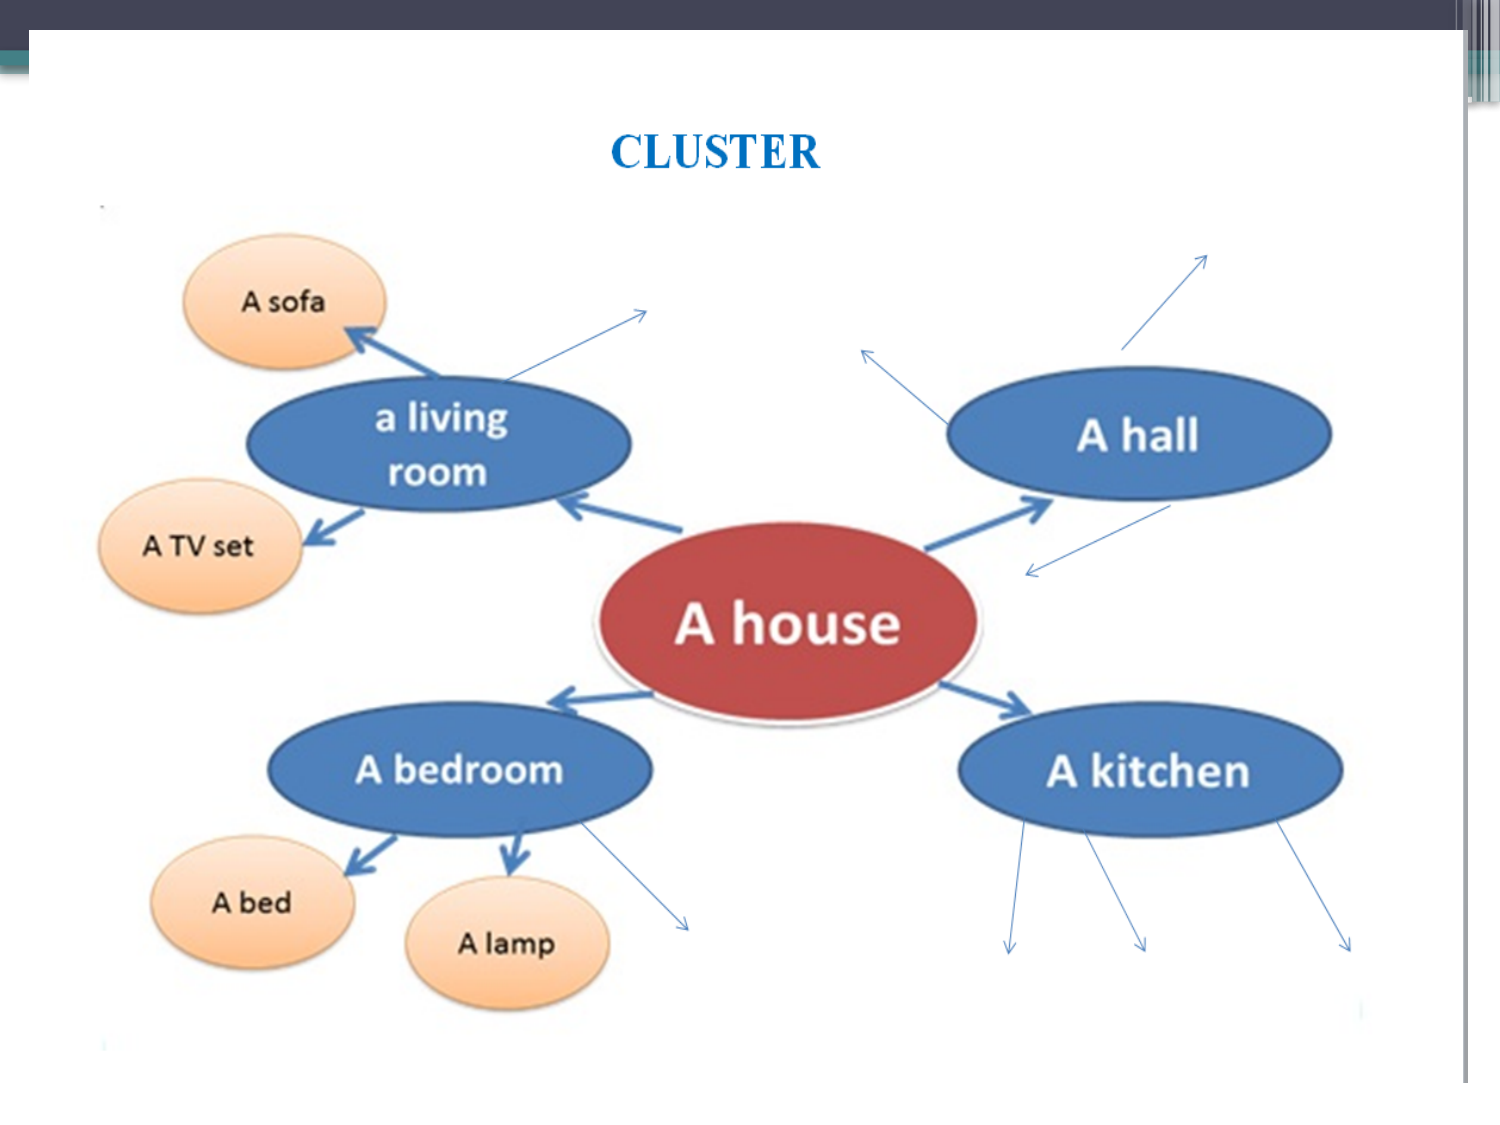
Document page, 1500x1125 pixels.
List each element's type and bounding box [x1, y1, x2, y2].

list [29, 30, 1469, 1083]
